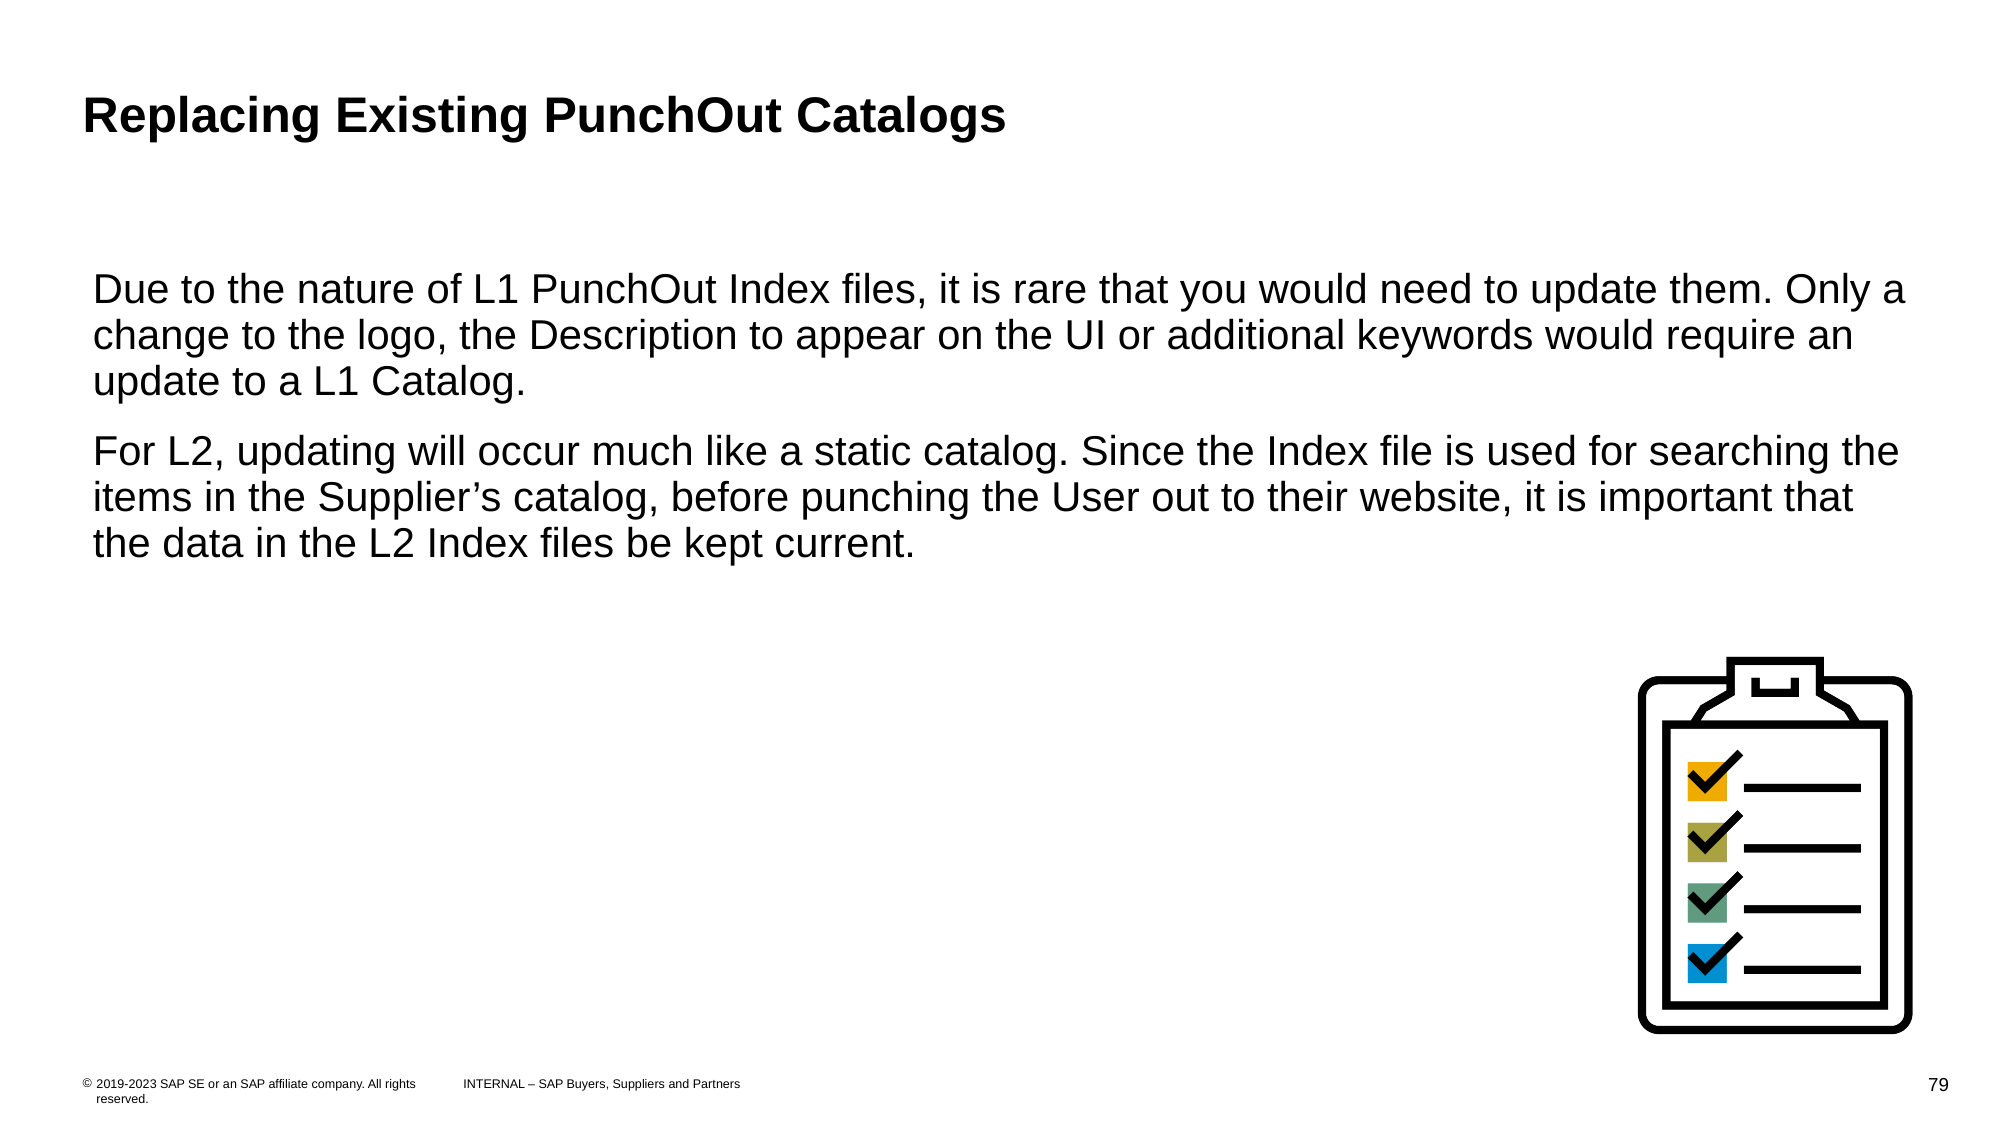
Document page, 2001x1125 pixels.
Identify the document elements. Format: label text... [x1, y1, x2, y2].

title Replacing Existing PunchOut Catalogs [82, 82, 1918, 144]
list Due to the nature of L1 PunchOut Index files, it is rare that you would need to update them. Only a change to the logo, the Description to appear on the UI or additional keywords would require an update to a L1 Catalog. For L2, updating will occur much like a static catalog. Since the Index file is used for searching the items in the Supplier’s catalog, before punching the User out to their website, it is important that the data in the L2 Index files be kept current. [82, 265, 1918, 639]
picture [1524, 595, 2001, 1113]
